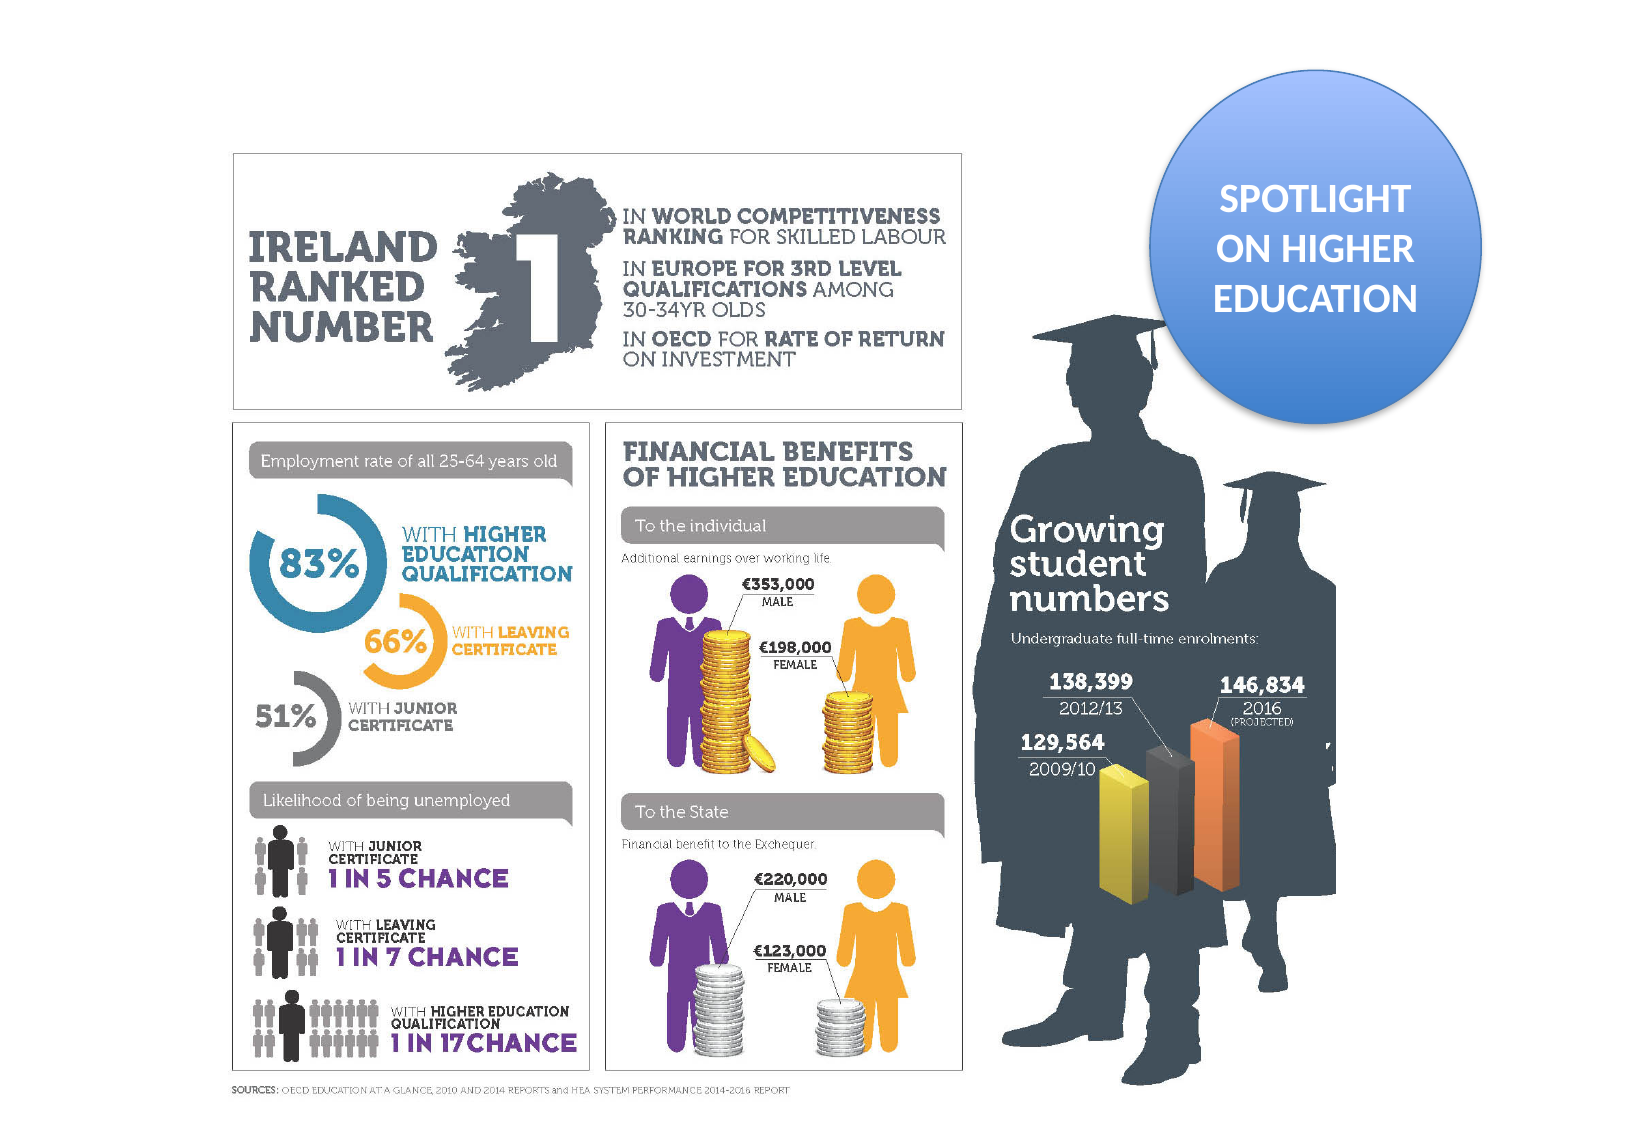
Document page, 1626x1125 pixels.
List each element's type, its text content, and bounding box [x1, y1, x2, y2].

picture [206, 135, 1337, 1124]
text_box [1187, 69, 1482, 423]
text_box SPOTLIGHT ON HIGHER EDUCATION [1341, 163, 1444, 329]
